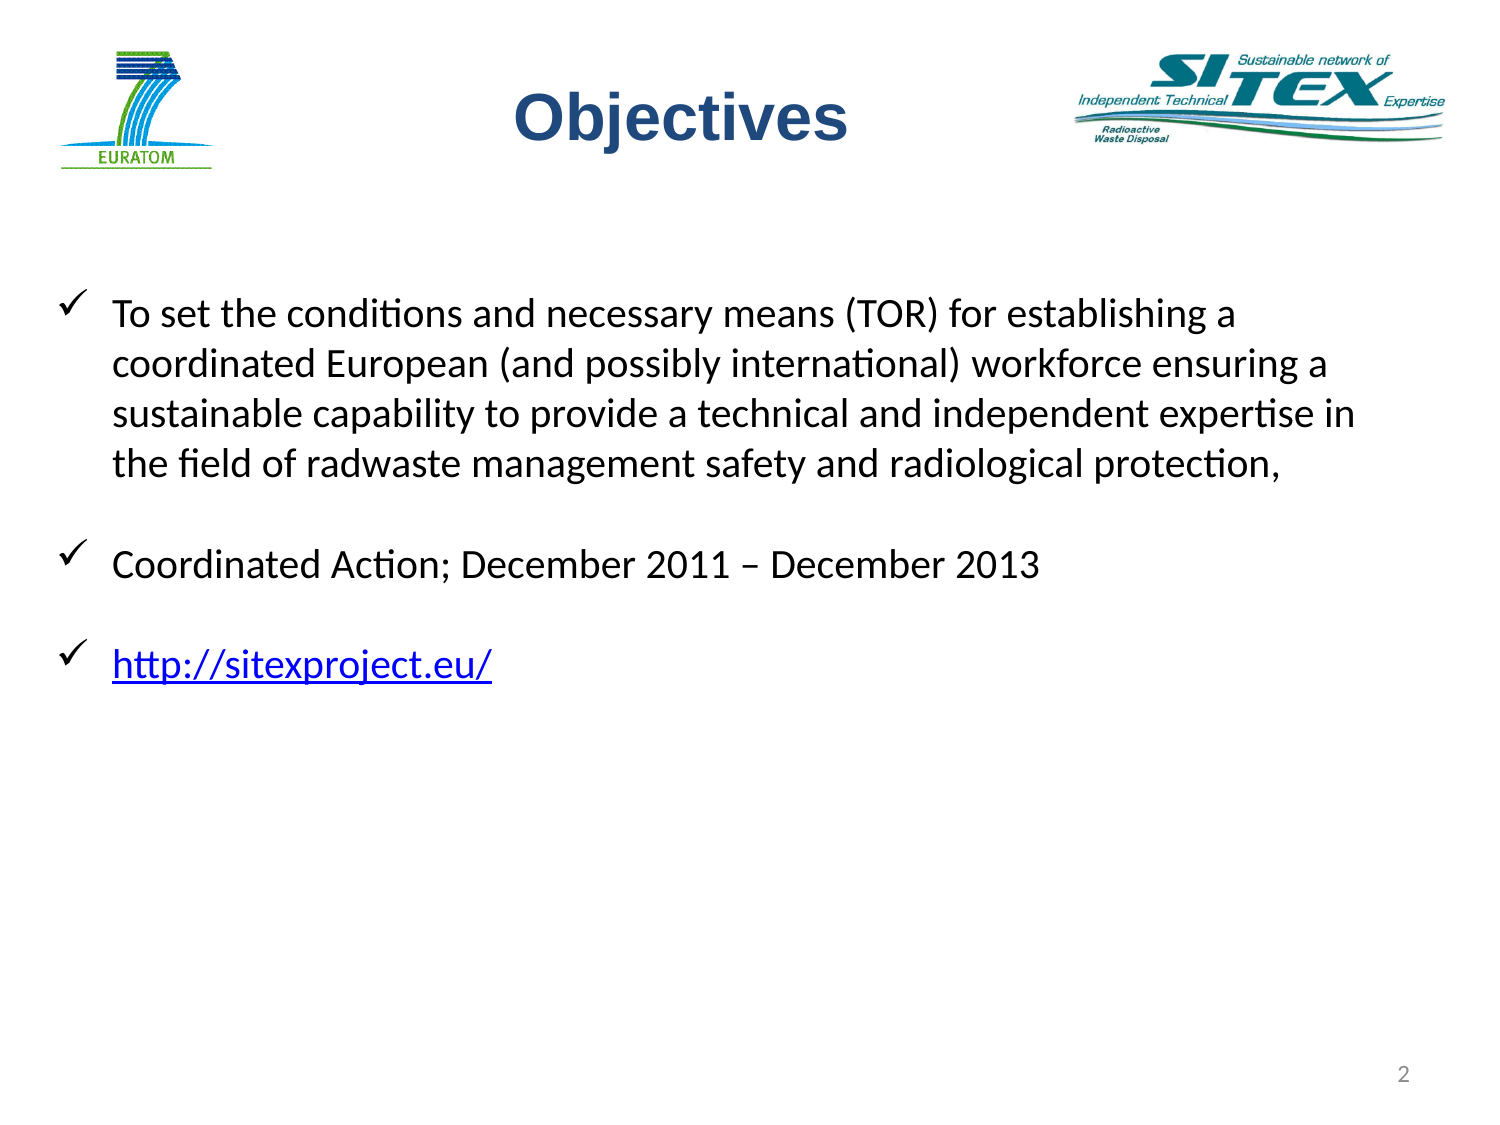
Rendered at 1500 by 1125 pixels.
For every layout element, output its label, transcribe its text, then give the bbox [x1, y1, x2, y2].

picture [53, 42, 219, 178]
text_box To set the conditions and necessary means (TOR) for establishing a coordinated European (and possibly international) workforce ensuring a sustainable capability to provide a technical and independent expertise in the field of radwaste management safety and radiological protection, Coordinated Action; December 2011 – December 2013 http://sitexproject.eu/ [41, 278, 1424, 754]
text_box Objectives [87, 73, 1295, 154]
picture [1057, 31, 1470, 163]
slide_number 2 [1074, 1042, 1425, 1103]
